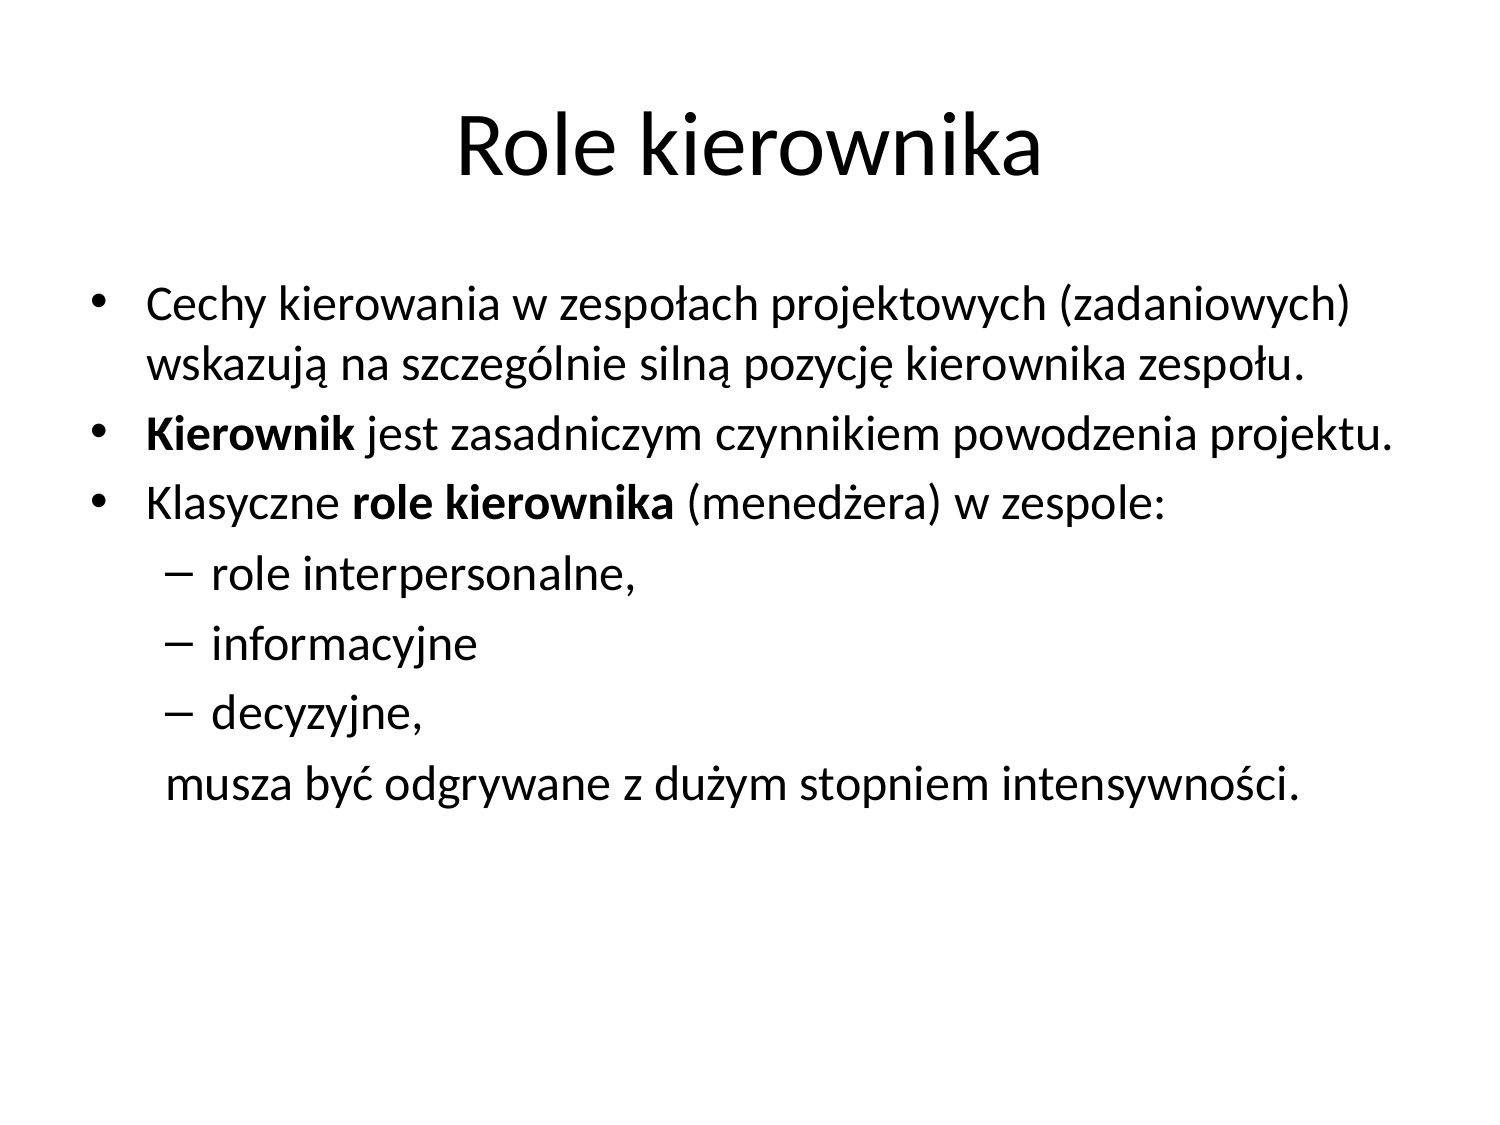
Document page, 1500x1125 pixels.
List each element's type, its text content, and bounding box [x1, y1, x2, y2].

title Role kierownika [75, 45, 1425, 233]
list Cechy kierowania w zespołach projektowych (zadaniowych) wskazują na szczególnie silną pozycję kierownika zespołu. Kierownik jest zasadniczym czynnikiem powodzenia projektu. Klasyczne role kierownika (menedżera) w zespole: role interpersonalne, informacyjne decyzyjne, musza być odgrywane z dużym stopniem intensywności. [75, 262, 1425, 1005]
